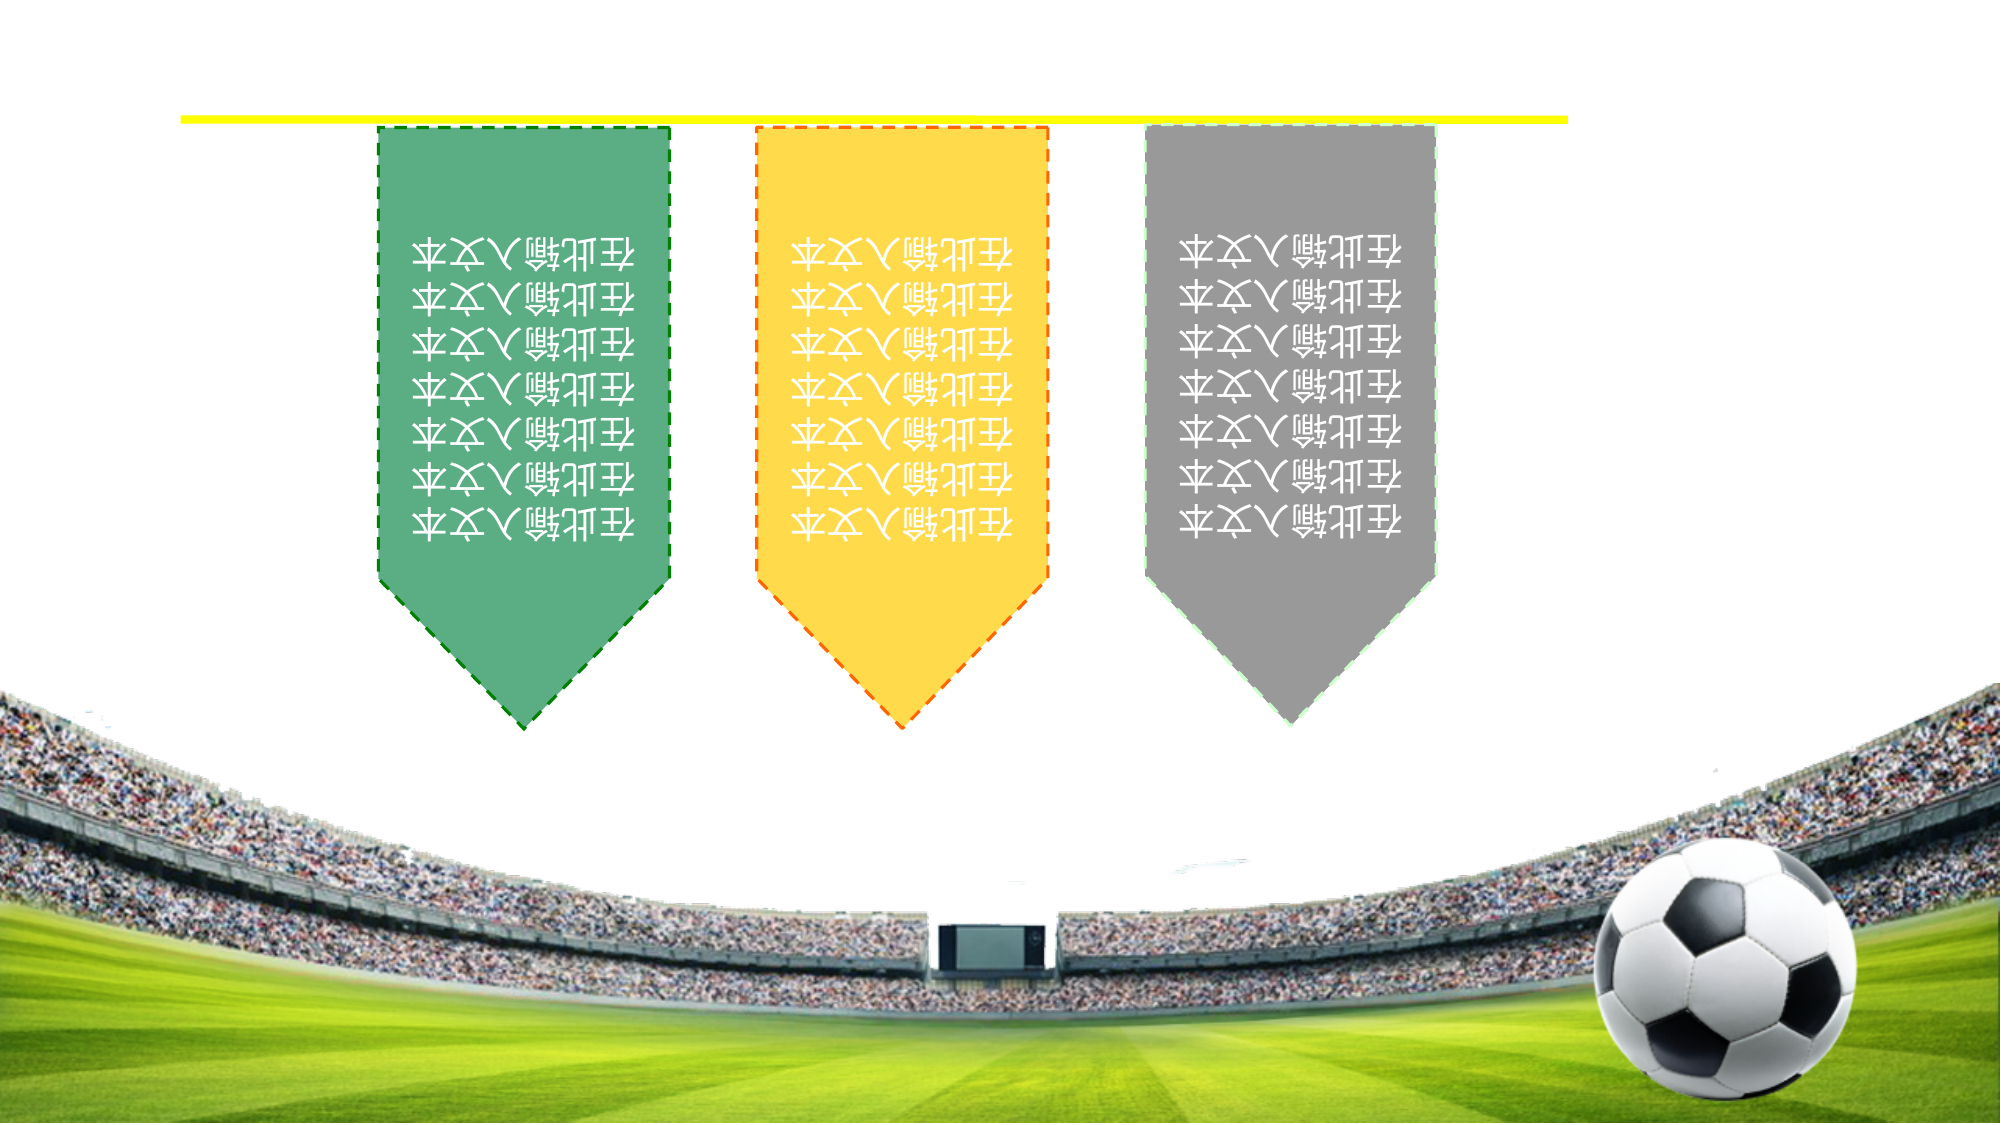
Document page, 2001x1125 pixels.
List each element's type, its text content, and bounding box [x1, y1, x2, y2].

text_box 在此输入文本 在此输入文本 在此输入文本 在此输入文本 在此输入文本 在此输入文本 在此输入文本 [1145, 124, 1437, 683]
text_box 在此输入文本 在此输入文本 在此输入文本 在此输入文本 在此输入文本 在此输入文本 在此输入文本 [756, 127, 1048, 683]
picture [0, 683, 2000, 1123]
text_box 在此输入文本 在此输入文本 在此输入文本 在此输入文本 在此输入文本 在此输入文本 在此输入文本 [378, 127, 670, 683]
